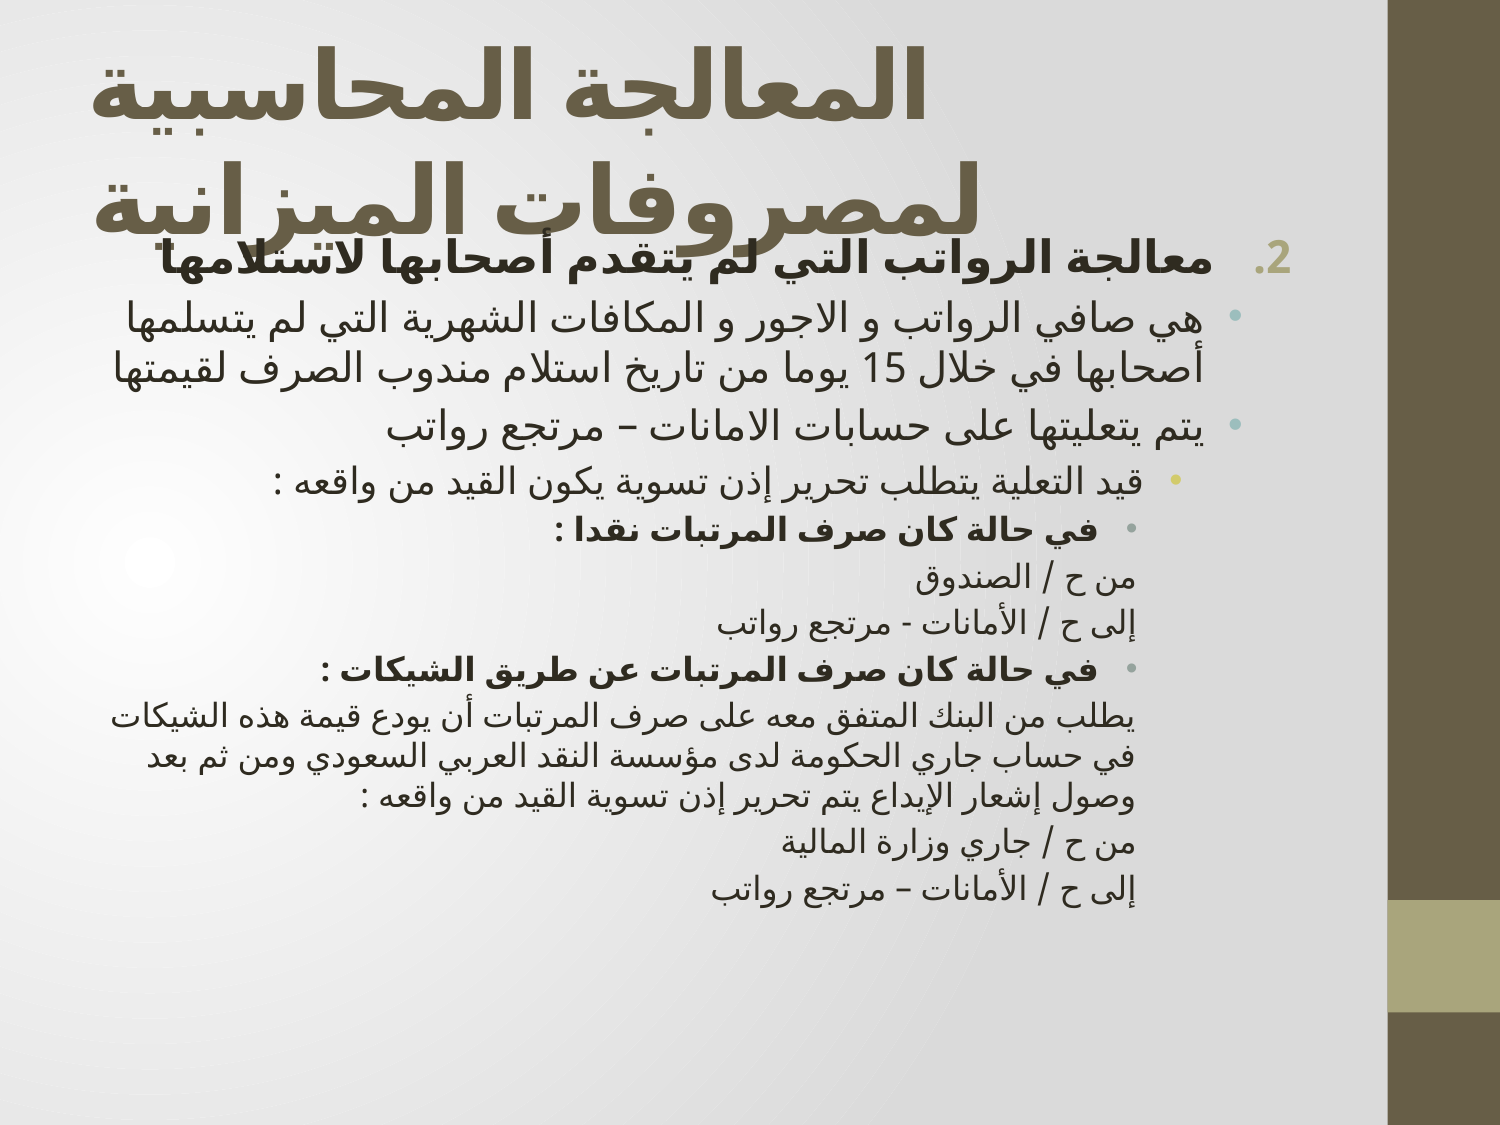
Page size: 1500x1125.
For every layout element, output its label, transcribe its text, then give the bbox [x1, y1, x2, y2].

title المعالجة المحاسبية لمصروفات الميزانية [75, 45, 1325, 219]
list معالجة الرواتب التي لم يتقدم أصحابها لاستلامها هي صافي الرواتب و الاجور و المكافات الشهرية التي لم يتسلمها أصحابها في خلال 15 يوما من تاريخ استلام مندوب الصرف لقيمتها يتم يتعليتها على حسابات الامانات – مرتجع رواتب قيد التعلية يتطلب تحرير إذن تسوية يكون القيد من واقعه : في حالة كان صرف المرتبات نقدا : من ح / الصندوق إلى ح / الأمانات - مرتجع رواتب في حالة كان صرف المرتبات عن طريق الشيكات : يطلب من البنك المتفق معه على صرف المرتبات أن يودع قيمة هذه الشيكات في حساب جاري الحكومة لدى مؤسسة النقد العربي السعودي ومن ثم بعد وصول إشعار الإيداع يتم تحرير إذن تسوية القيد من واقعه : من ح / جاري وزارة المالية إلى ح / الأمانات – مرتجع رواتب [75, 219, 1325, 1050]
